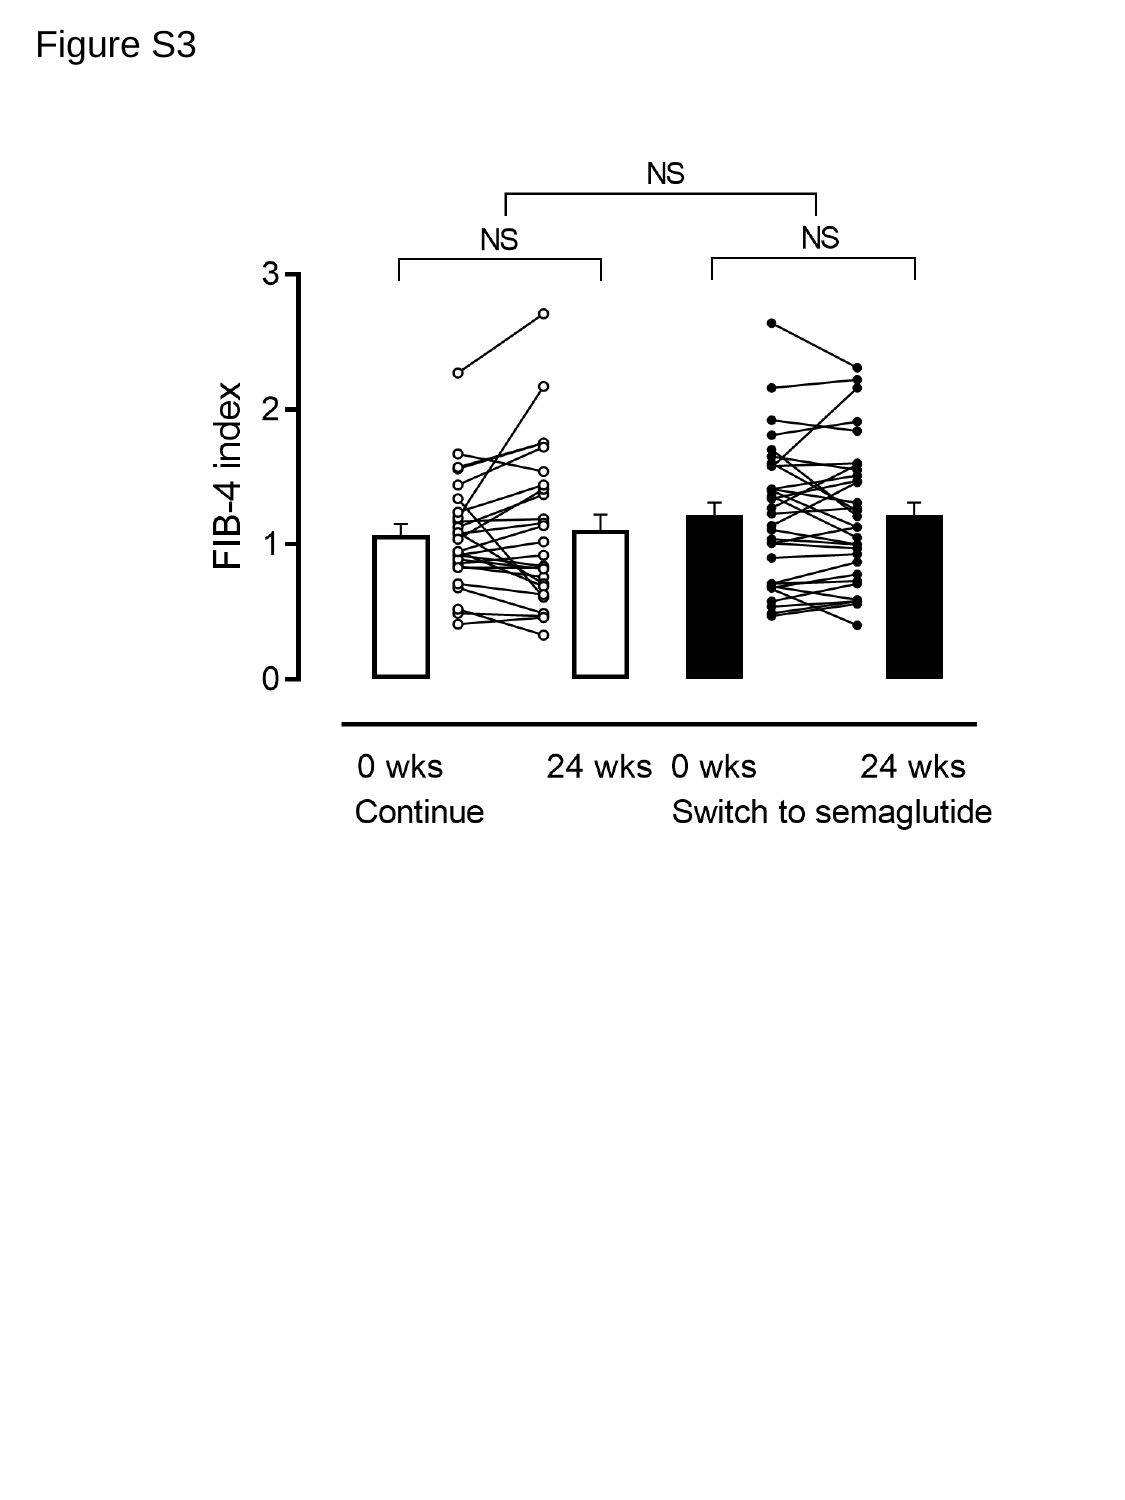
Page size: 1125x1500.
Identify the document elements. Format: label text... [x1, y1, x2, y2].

text_box Figure S3 [20, 12, 213, 73]
picture [172, 123, 1078, 863]
